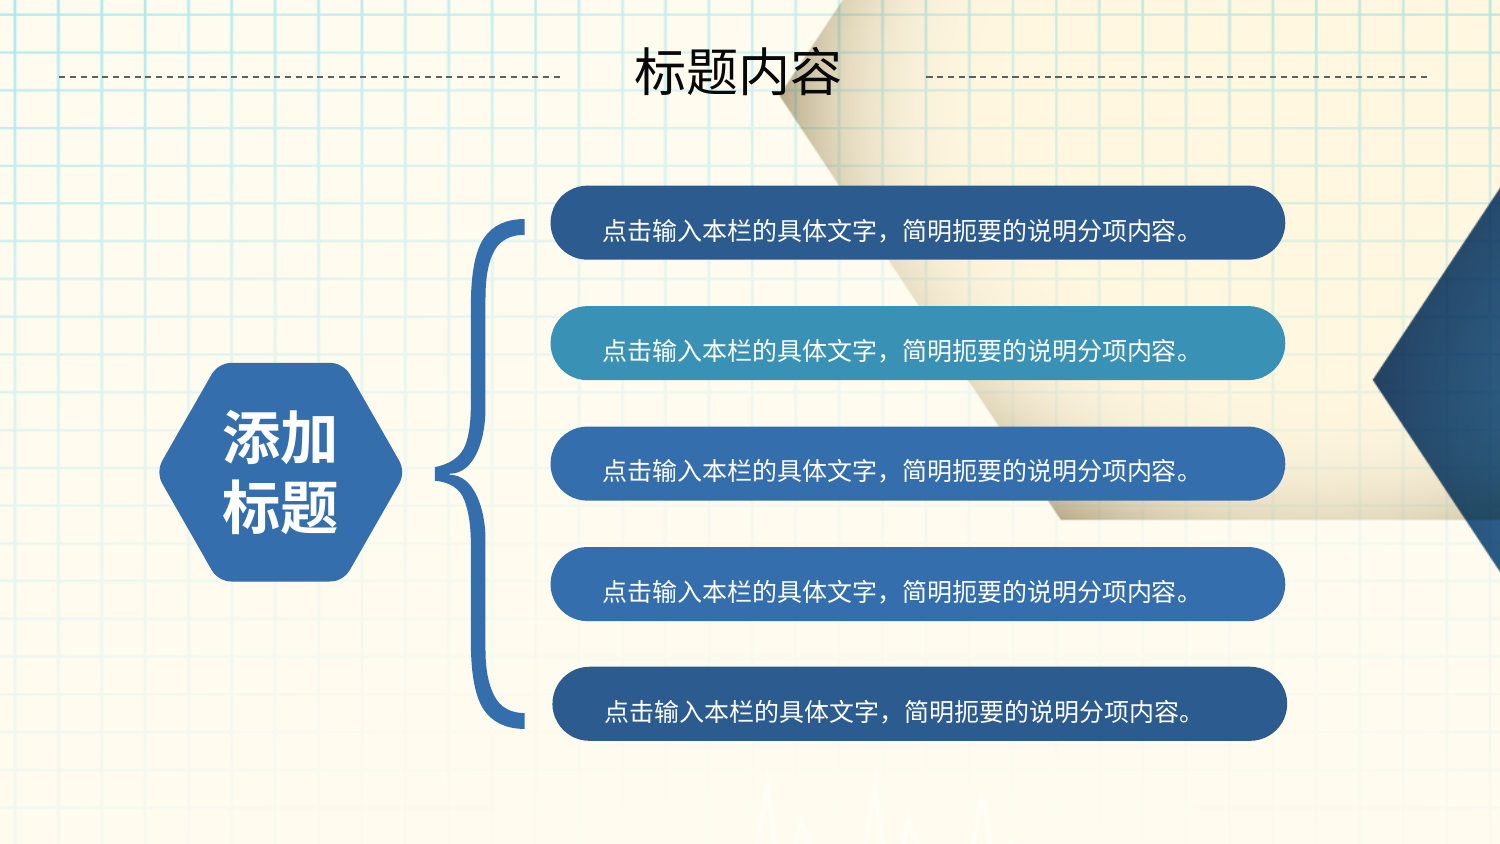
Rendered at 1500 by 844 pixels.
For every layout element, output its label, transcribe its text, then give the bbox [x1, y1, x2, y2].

text_box 添加标题 [206, 401, 356, 542]
text_box [548, 544, 1288, 624]
picture [0, 0, 1500, 844]
text_box 标题内容 [608, 32, 868, 110]
text_box [548, 303, 1288, 383]
text_box [548, 183, 1288, 262]
text_box [434, 219, 525, 729]
text_box [550, 664, 1290, 743]
text_box [159, 362, 403, 582]
text_box 点击输入本栏的具体文字，简明扼要的说明分项内容。 [602, 329, 1220, 366]
text_box 点击输入本栏的具体文字，简明扼要的说明分项内容。 [602, 449, 1220, 486]
text_box 点击输入本栏的具体文字，简明扼要的说明分项内容。 [602, 570, 1220, 607]
text_box 点击输入本栏的具体文字，简明扼要的说明分项内容。 [602, 209, 1220, 246]
text_box 点击输入本栏的具体文字，简明扼要的说明分项内容。 [604, 690, 1222, 726]
text_box [548, 424, 1288, 503]
